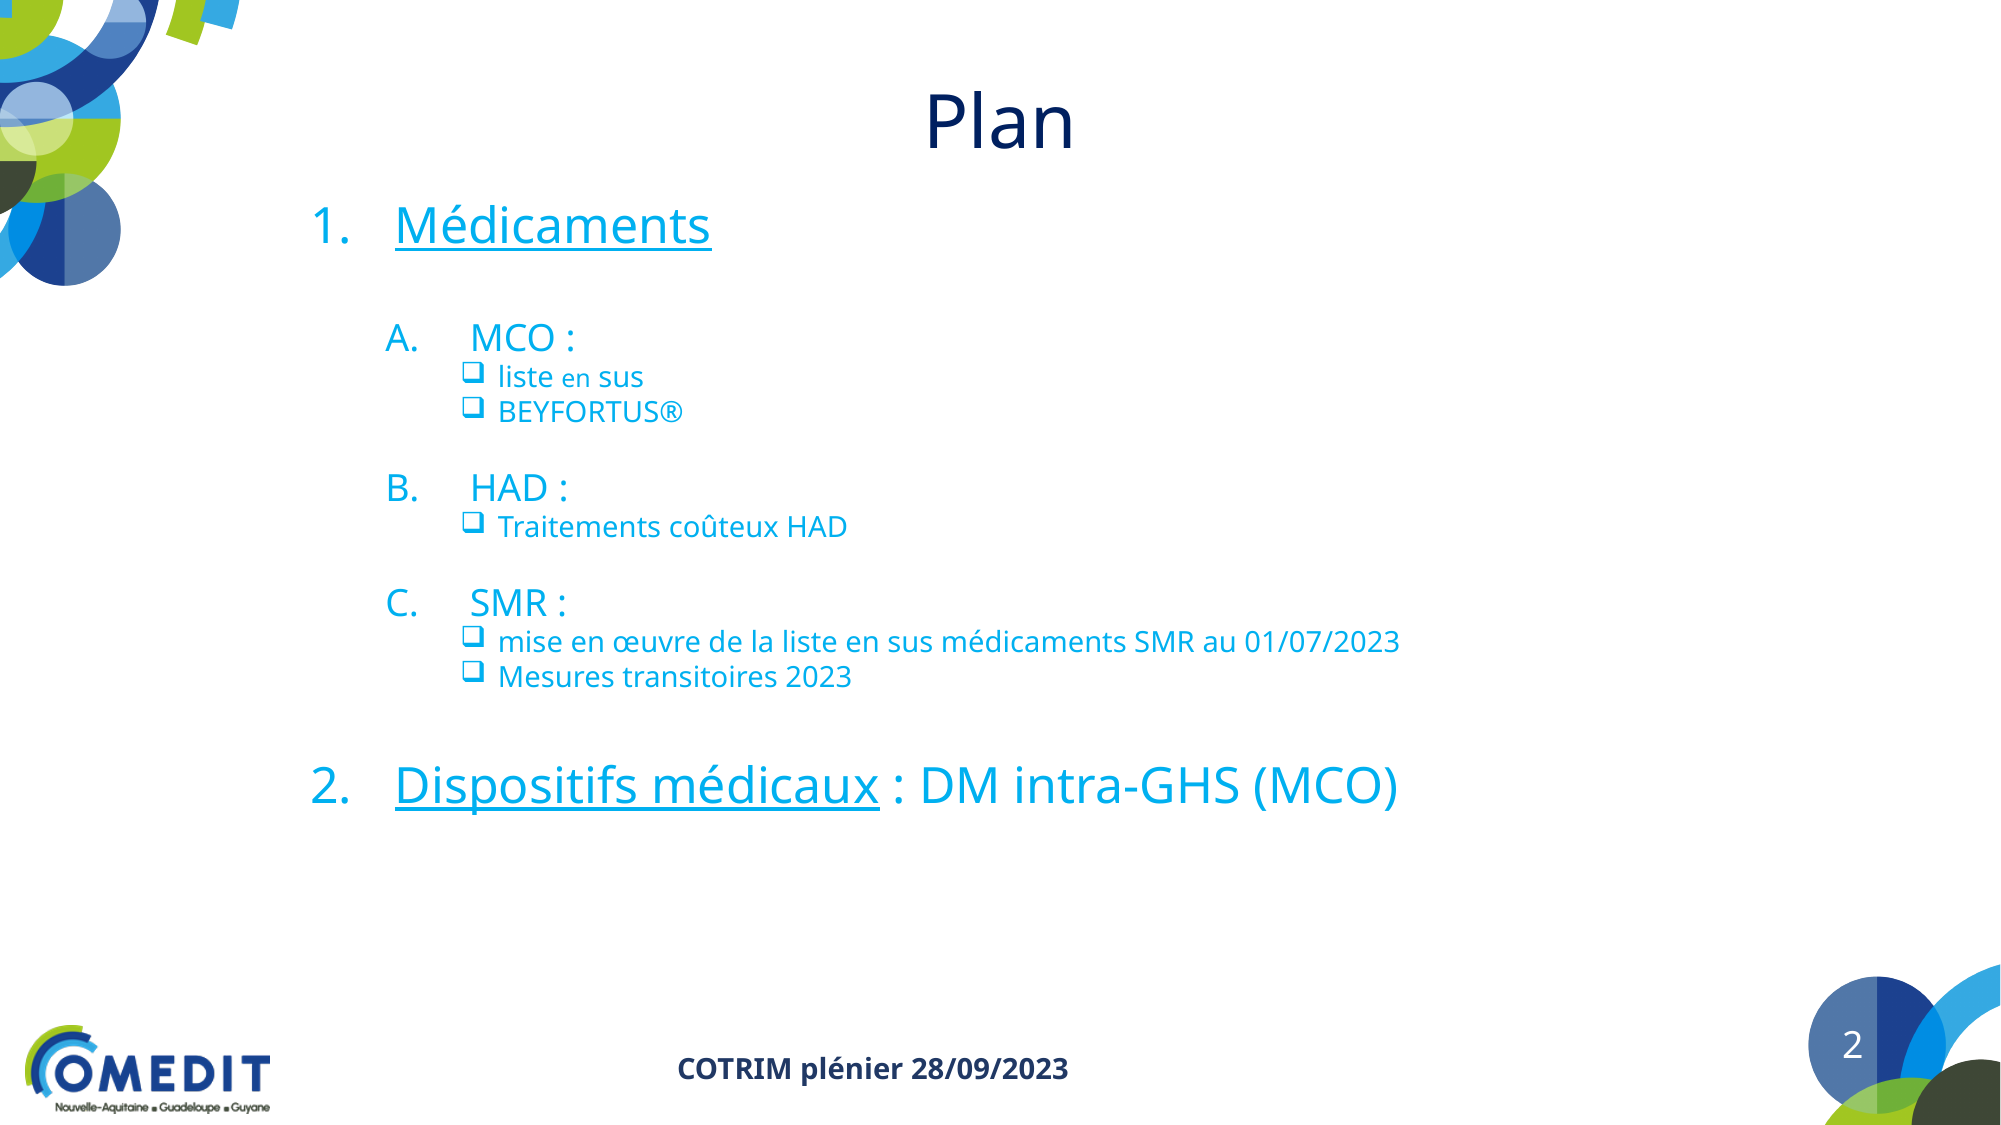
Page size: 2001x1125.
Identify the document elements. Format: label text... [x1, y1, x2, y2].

picture [0, 0, 245, 300]
picture [25, 1025, 270, 1114]
title Plan [137, 59, 1863, 190]
picture [1657, 960, 2001, 1125]
list Médicaments MCO : liste en sus BEYFORTUS® HAD : Traitements coûteux HAD SMR : mise en œuvre de la liste en sus médicaments SMR au 01/07/2023 Mesures transitoires 2023 Dispositifs médicaux : DM intra-GHS (MCO) [295, 146, 1705, 1002]
